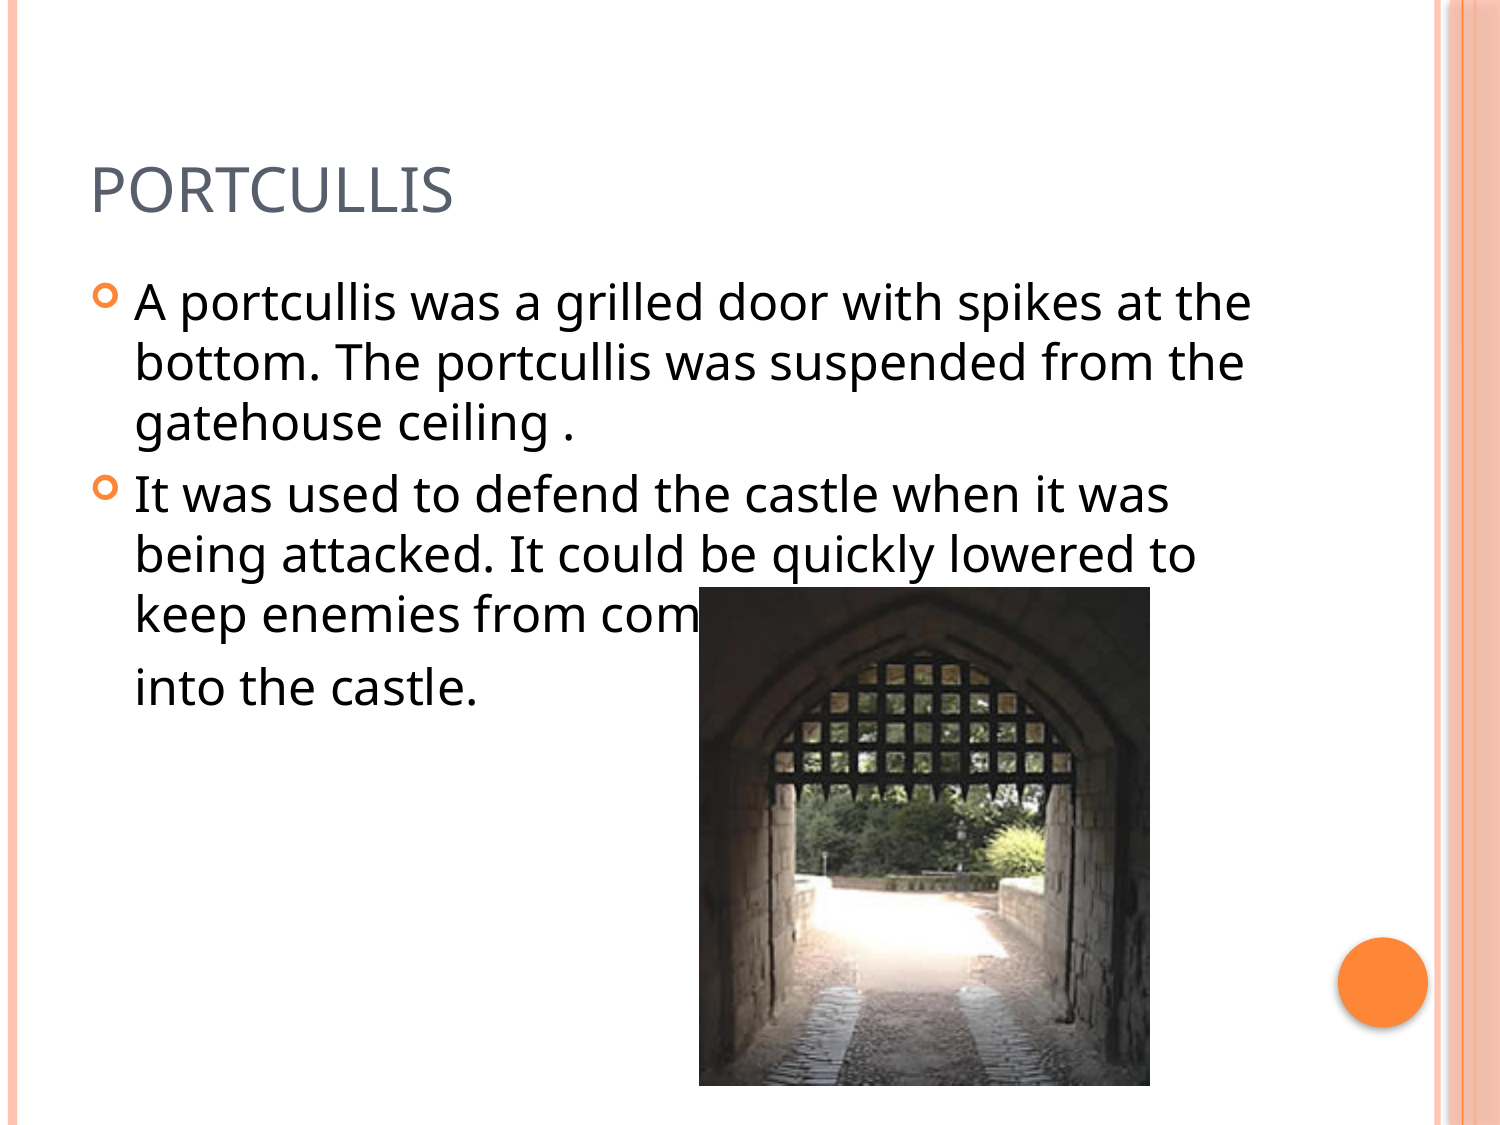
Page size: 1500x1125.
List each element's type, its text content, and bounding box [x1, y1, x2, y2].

list A portcullis was a grilled door with spikes at the bottom. The portcullis was suspended from the gatehouse ceiling . It was used to defend the castle when it was being attacked. It could be quickly lowered to keep enemies from coming into the castle. [75, 262, 1300, 1062]
title Portcullis [75, 45, 1300, 233]
picture [699, 586, 1151, 1086]
